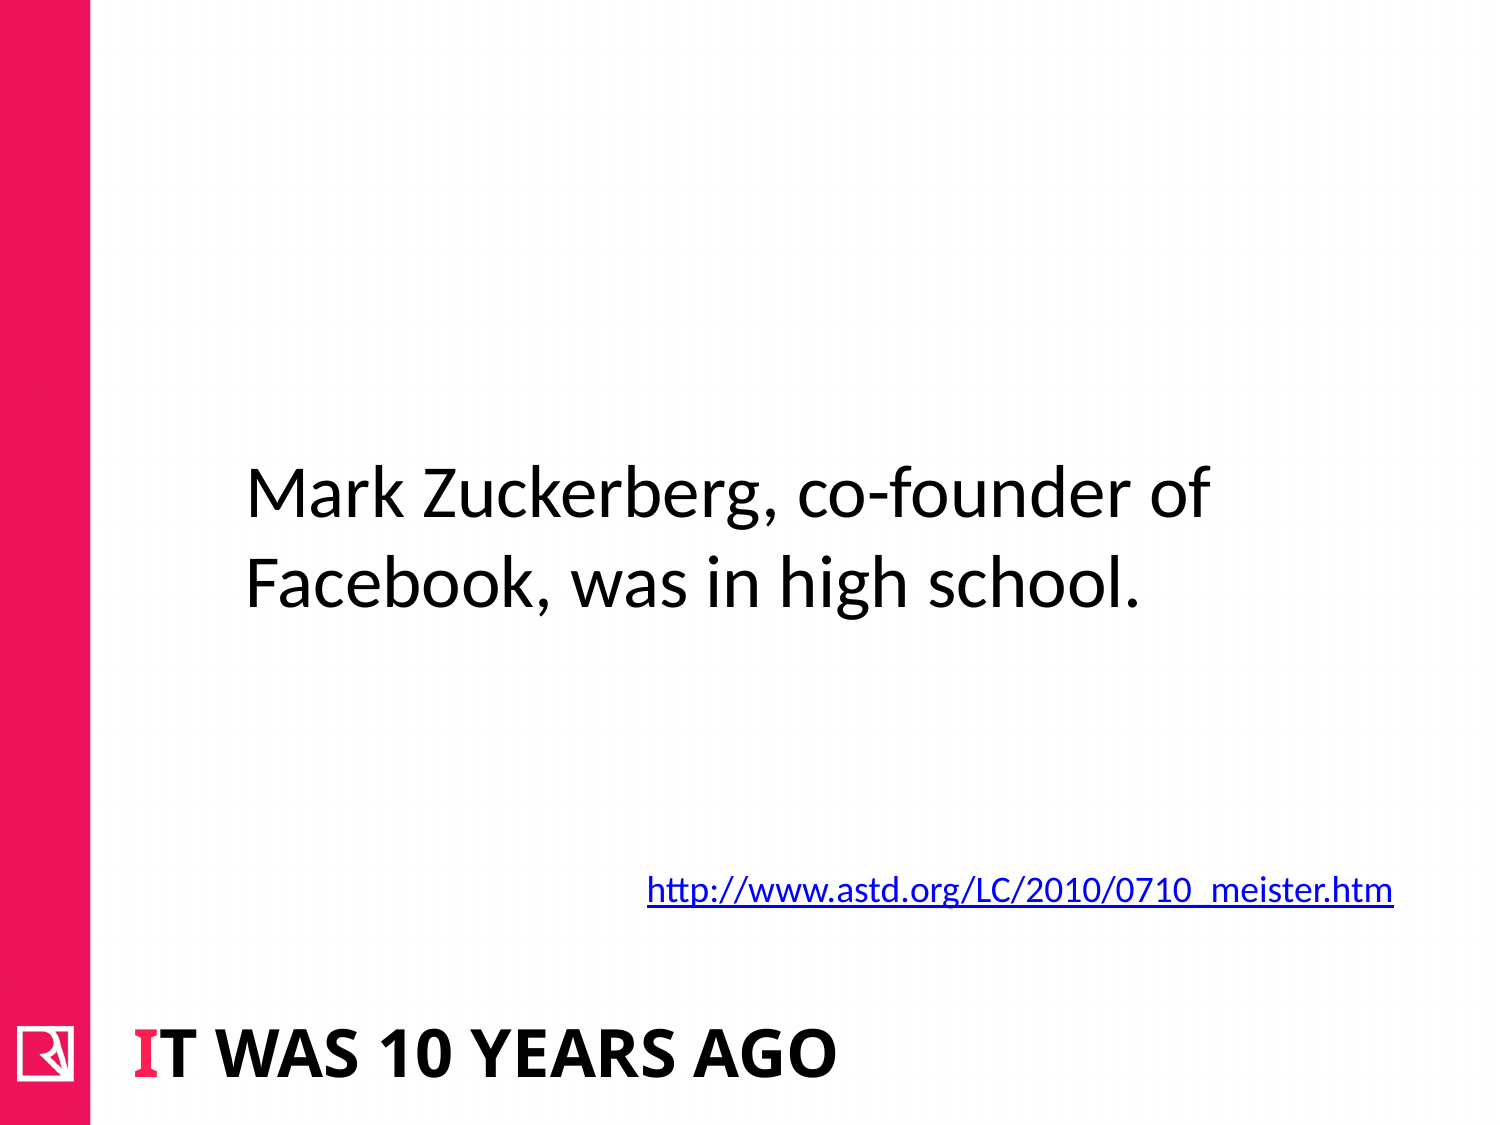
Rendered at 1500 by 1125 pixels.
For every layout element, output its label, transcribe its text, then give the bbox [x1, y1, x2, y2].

picture [0, 0, 1500, 1125]
text_box http://www.astd.org/LC/2010/0710_meister.htm [631, 857, 1465, 918]
text_box Mark Zuckerberg, co-founder of Facebook, was in high school. [230, 255, 1329, 631]
text_box It was 10 years ago [118, 1003, 1394, 1113]
